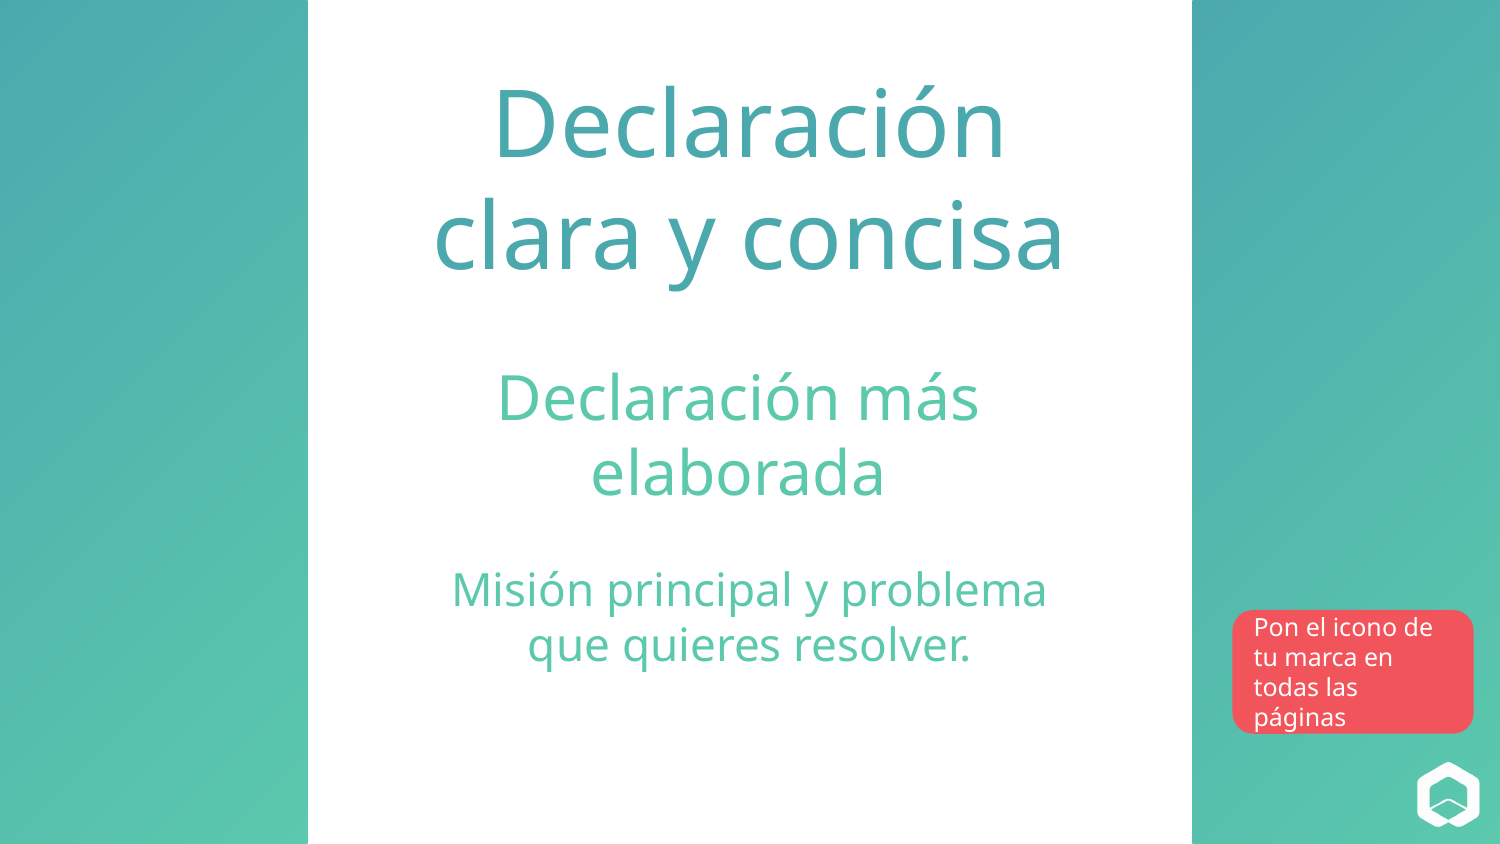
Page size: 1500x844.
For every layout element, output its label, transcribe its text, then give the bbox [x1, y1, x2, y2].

picture [1416, 762, 1489, 827]
text_box Misión principal y problema que quieres resolver. [395, 545, 1104, 645]
text_box Declaración clara y concisa [384, 48, 1116, 287]
text_box Declaración más elaborada [438, 342, 1040, 442]
text_box Pon el icono de tu marca en todas las páginas [1232, 609, 1474, 734]
